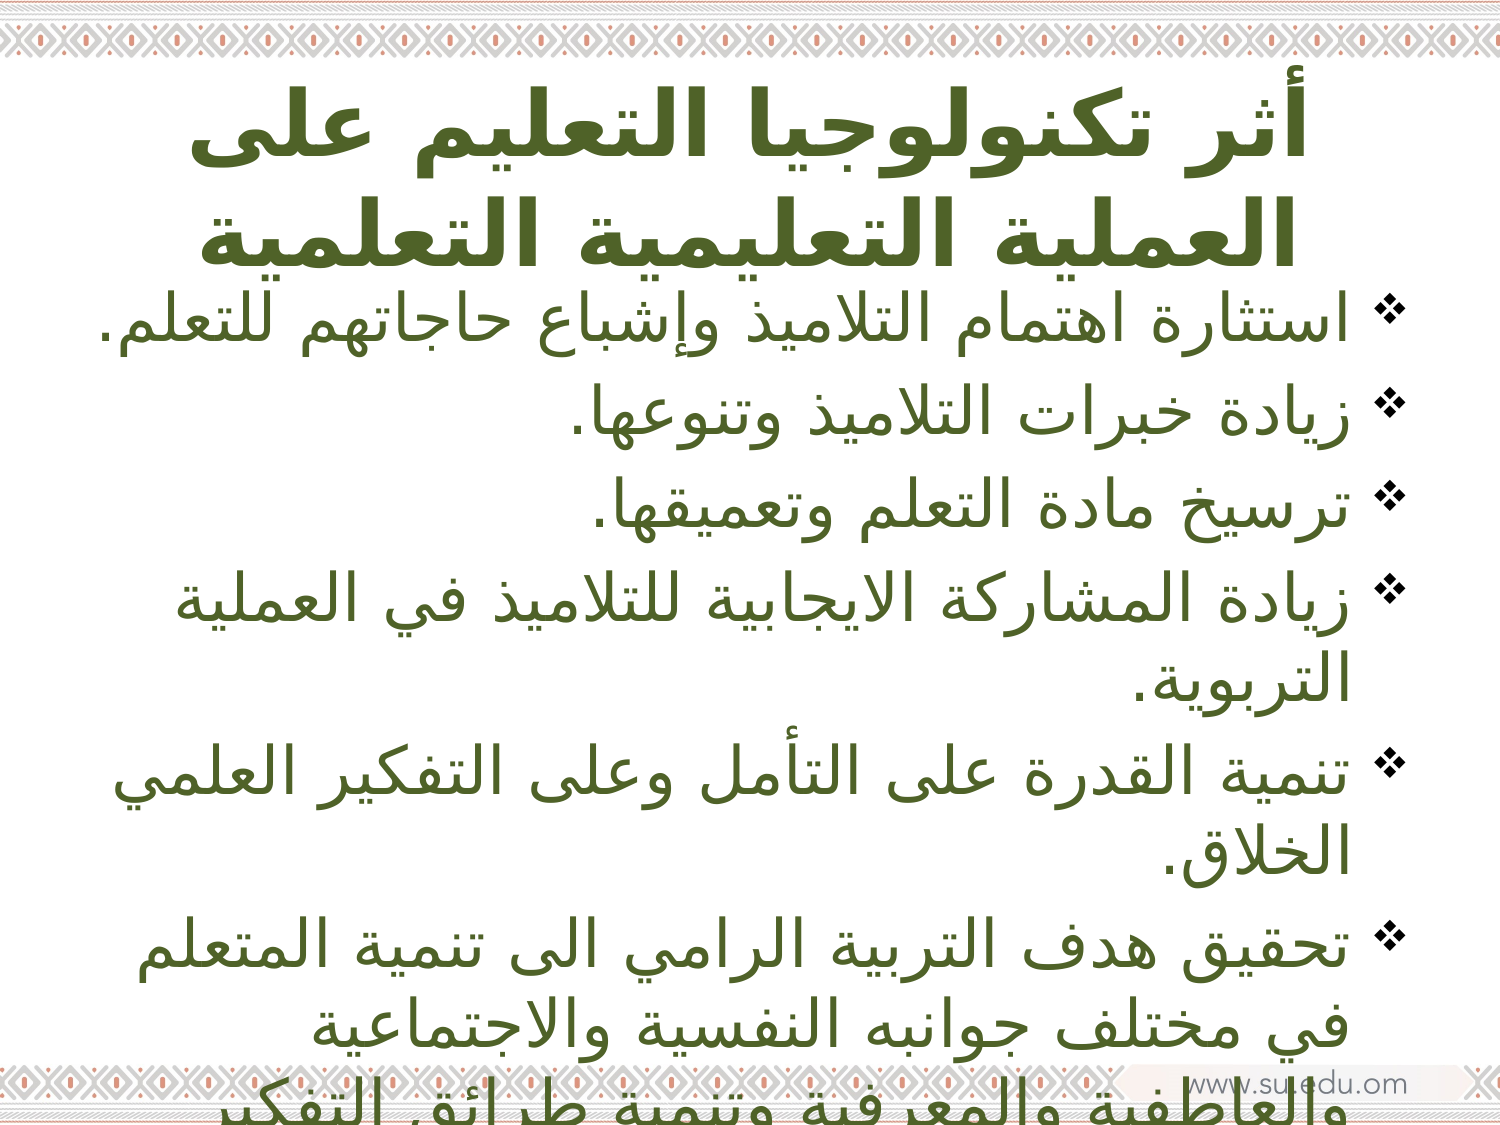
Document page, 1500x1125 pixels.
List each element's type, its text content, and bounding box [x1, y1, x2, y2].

text_box استثارة اهتمام التلاميذ وإشباع حاجاتهم للتعلم. زيادة خبرات التلاميذ وتنوعها. ترسيخ مادة التعلم وتعميقها. زيادة المشاركة الايجابية للتلاميذ في العملية التربوية. تنمية القدرة على التأمل وعلى التفكير العلمي الخلاق. تحقيق هدف التربية الرامي الى تنمية المتعلم في مختلف جوانبه النفسية والاجتماعية والعاطفية والمعرفية وتنمية طرائق التفكير المبدع والخلاق لديه. [53, 267, 1425, 943]
picture [0, 0, 1500, 1125]
text_box أثر تكنولوجيا التعليم على العملية التعليمية التعلمية [74, 62, 1425, 267]
